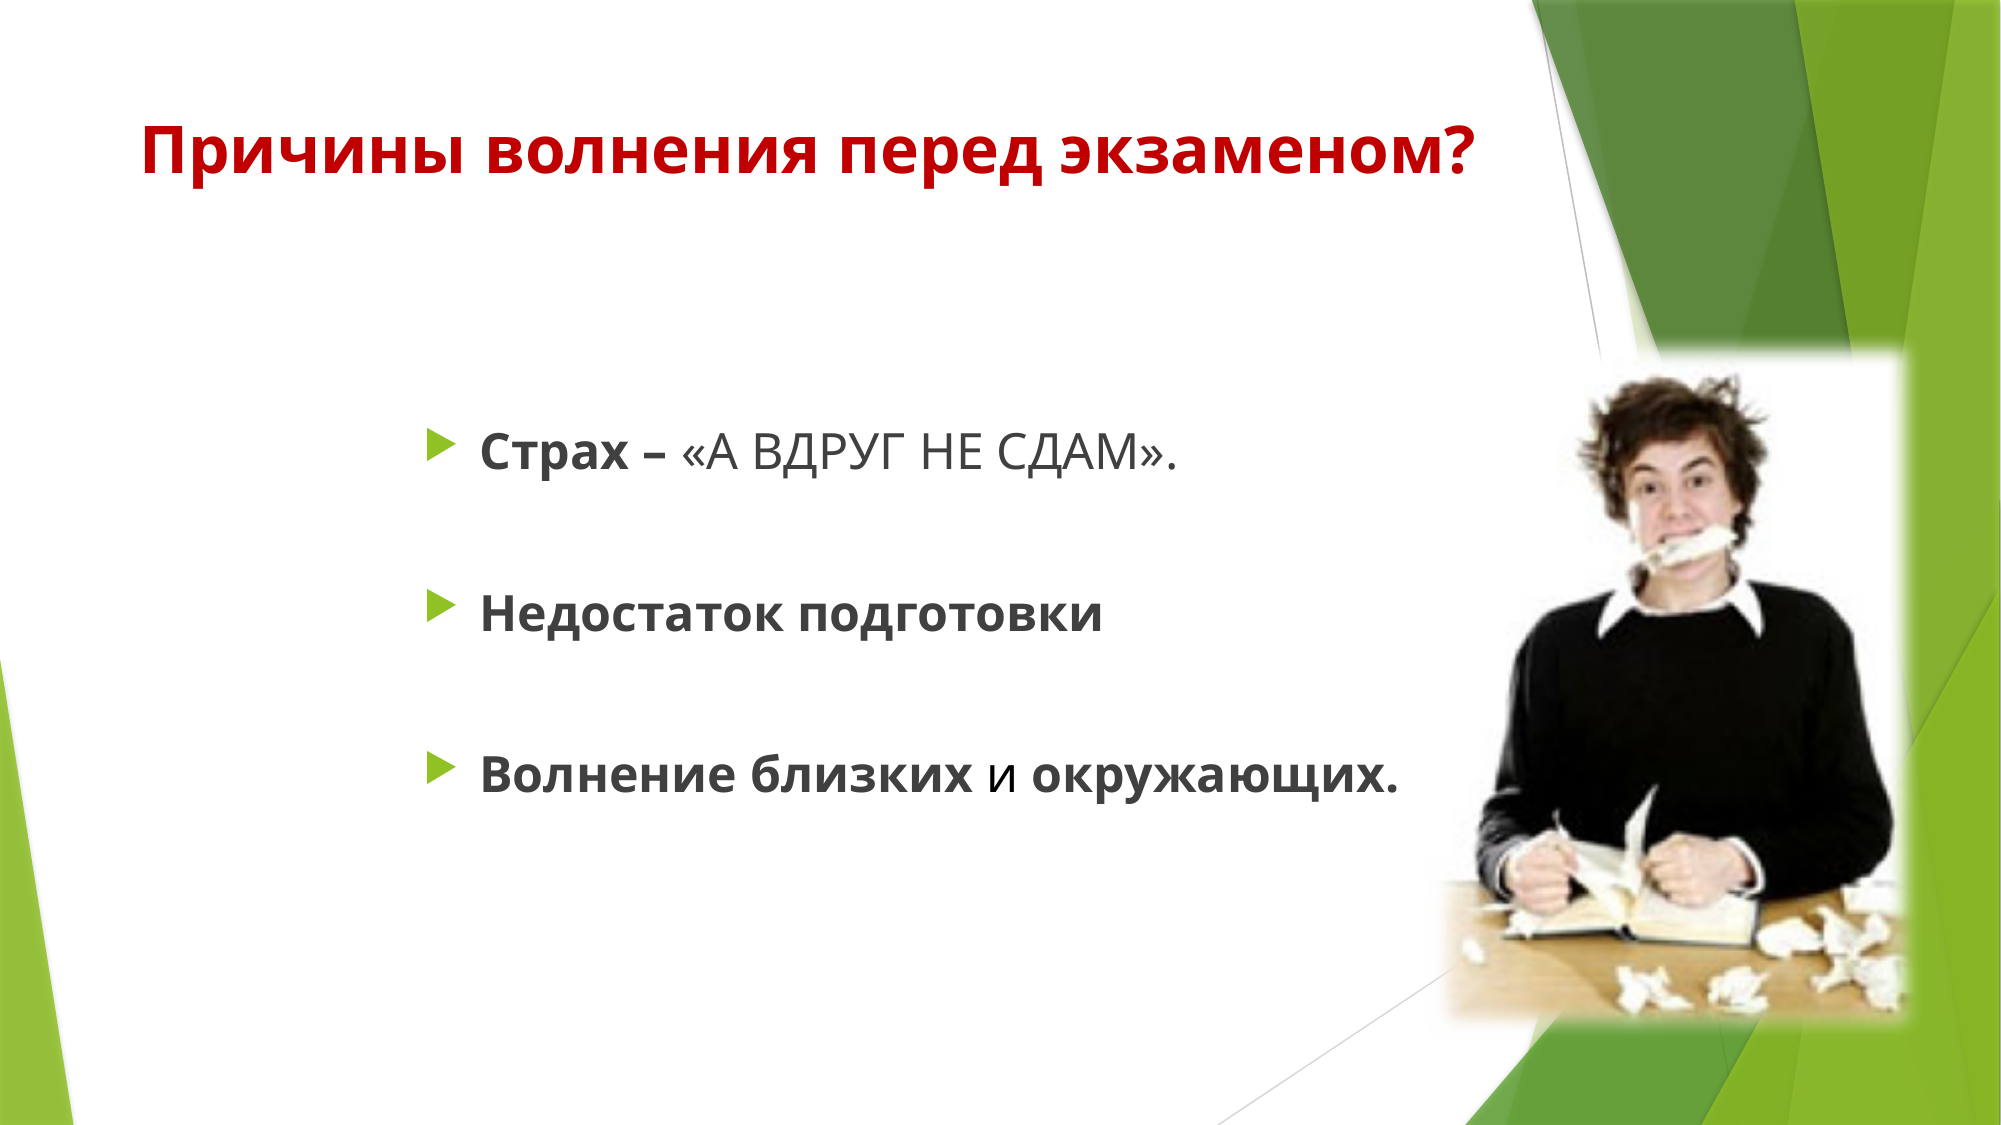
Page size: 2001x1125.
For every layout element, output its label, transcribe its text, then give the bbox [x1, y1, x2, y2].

list Страх – «А ВДРУГ НЕ СДАМ». Недостаток подготовки Волнение близких и окружающих. [408, 331, 1427, 1101]
title Причины волнения перед экзаменом? [111, 99, 1522, 317]
picture [1426, 330, 1924, 1040]
